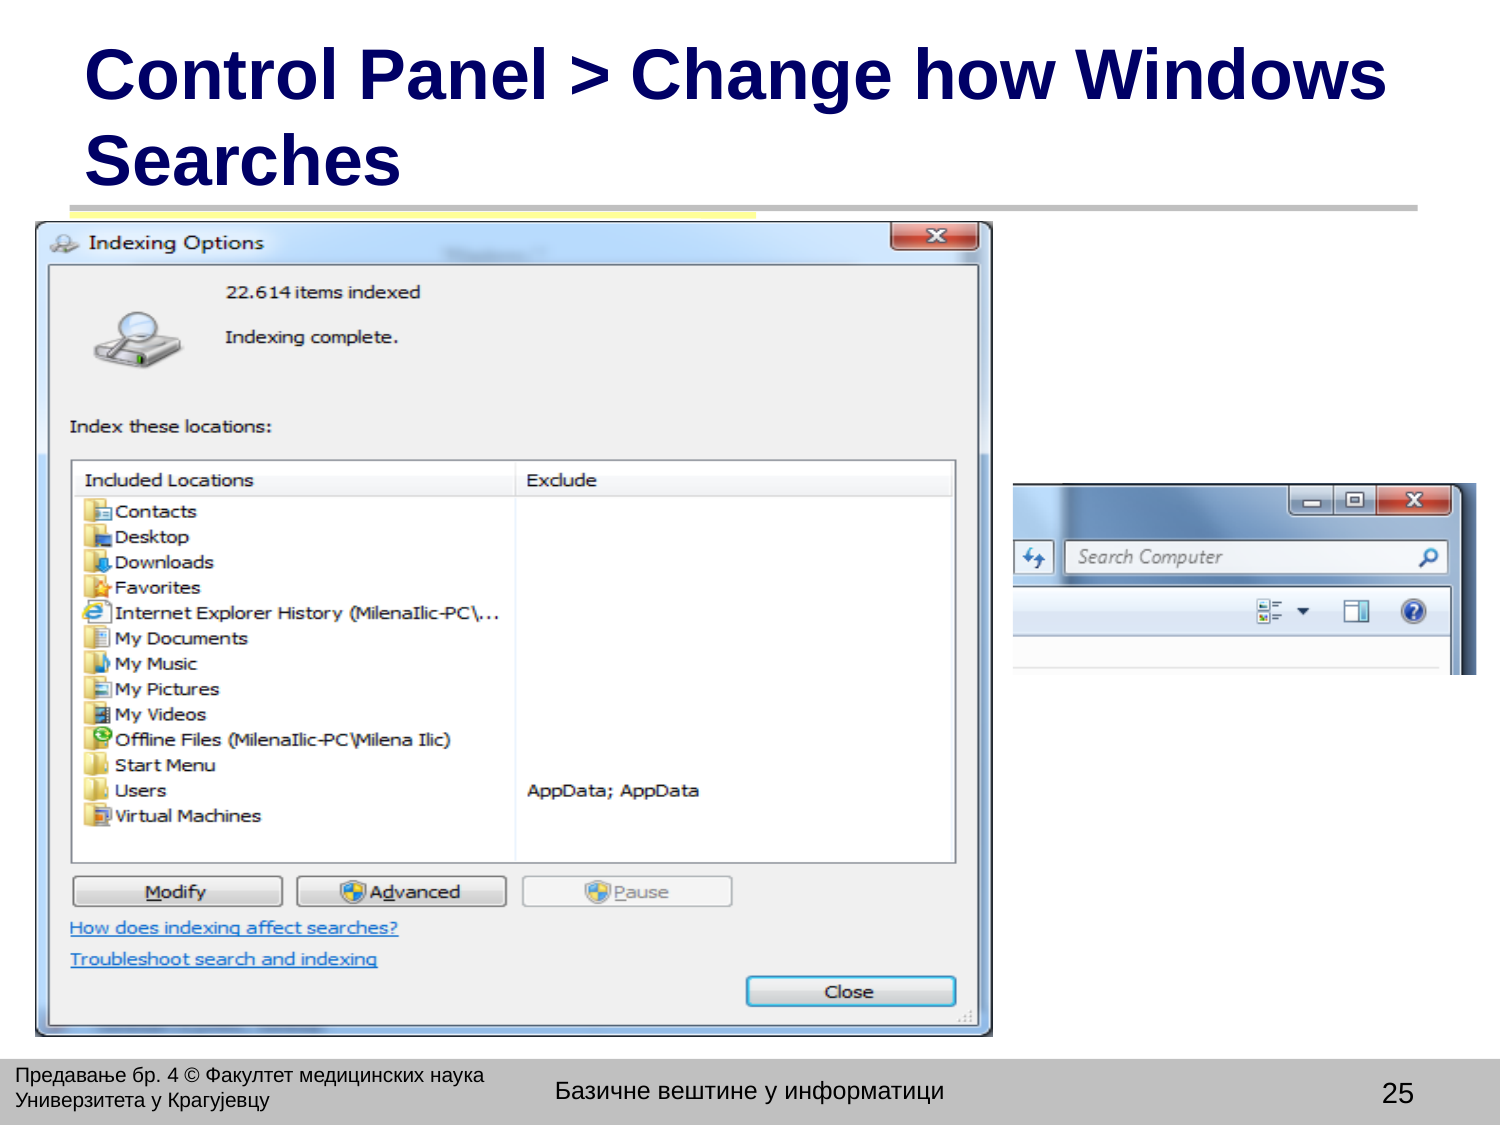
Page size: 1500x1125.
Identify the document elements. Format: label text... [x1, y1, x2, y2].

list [35, 221, 993, 1037]
footer Базичне вештине у информатици [512, 1066, 988, 1125]
picture [1012, 483, 1477, 675]
title Control Panel > Change how Windows Searches [69, 19, 1426, 208]
slide_number 25 [1079, 1066, 1430, 1125]
slide_number Предавање бр. 4 © Факултет медицинских наука Универзитета у Крагујевцу [0, 1053, 617, 1108]
